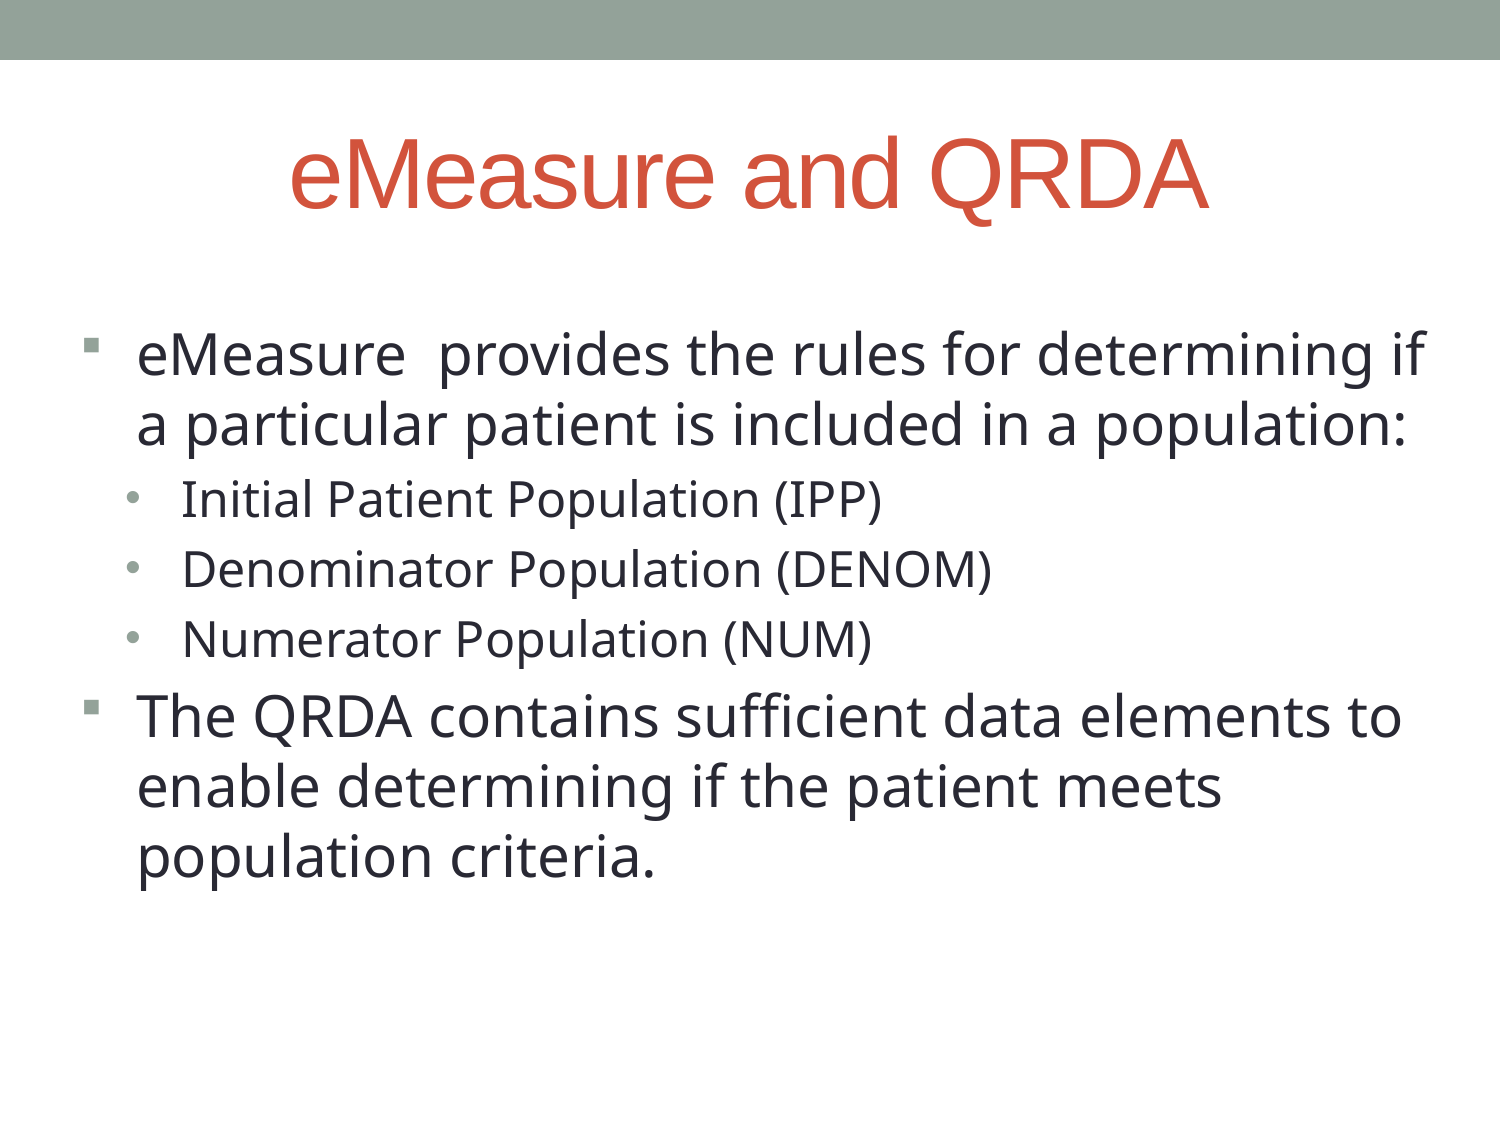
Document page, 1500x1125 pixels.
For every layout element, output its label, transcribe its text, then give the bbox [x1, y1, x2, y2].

list eMeasure provides the rules for determining if a particular patient is included in a population: Initial Patient Population (IPP) Denominator Population (DENOM) Numerator Population (NUM) The QRDA contains sufficient data elements to enable determining if the patient meets population criteria. [46, 309, 1459, 1075]
title eMeasure and QRDA [75, 87, 1425, 250]
